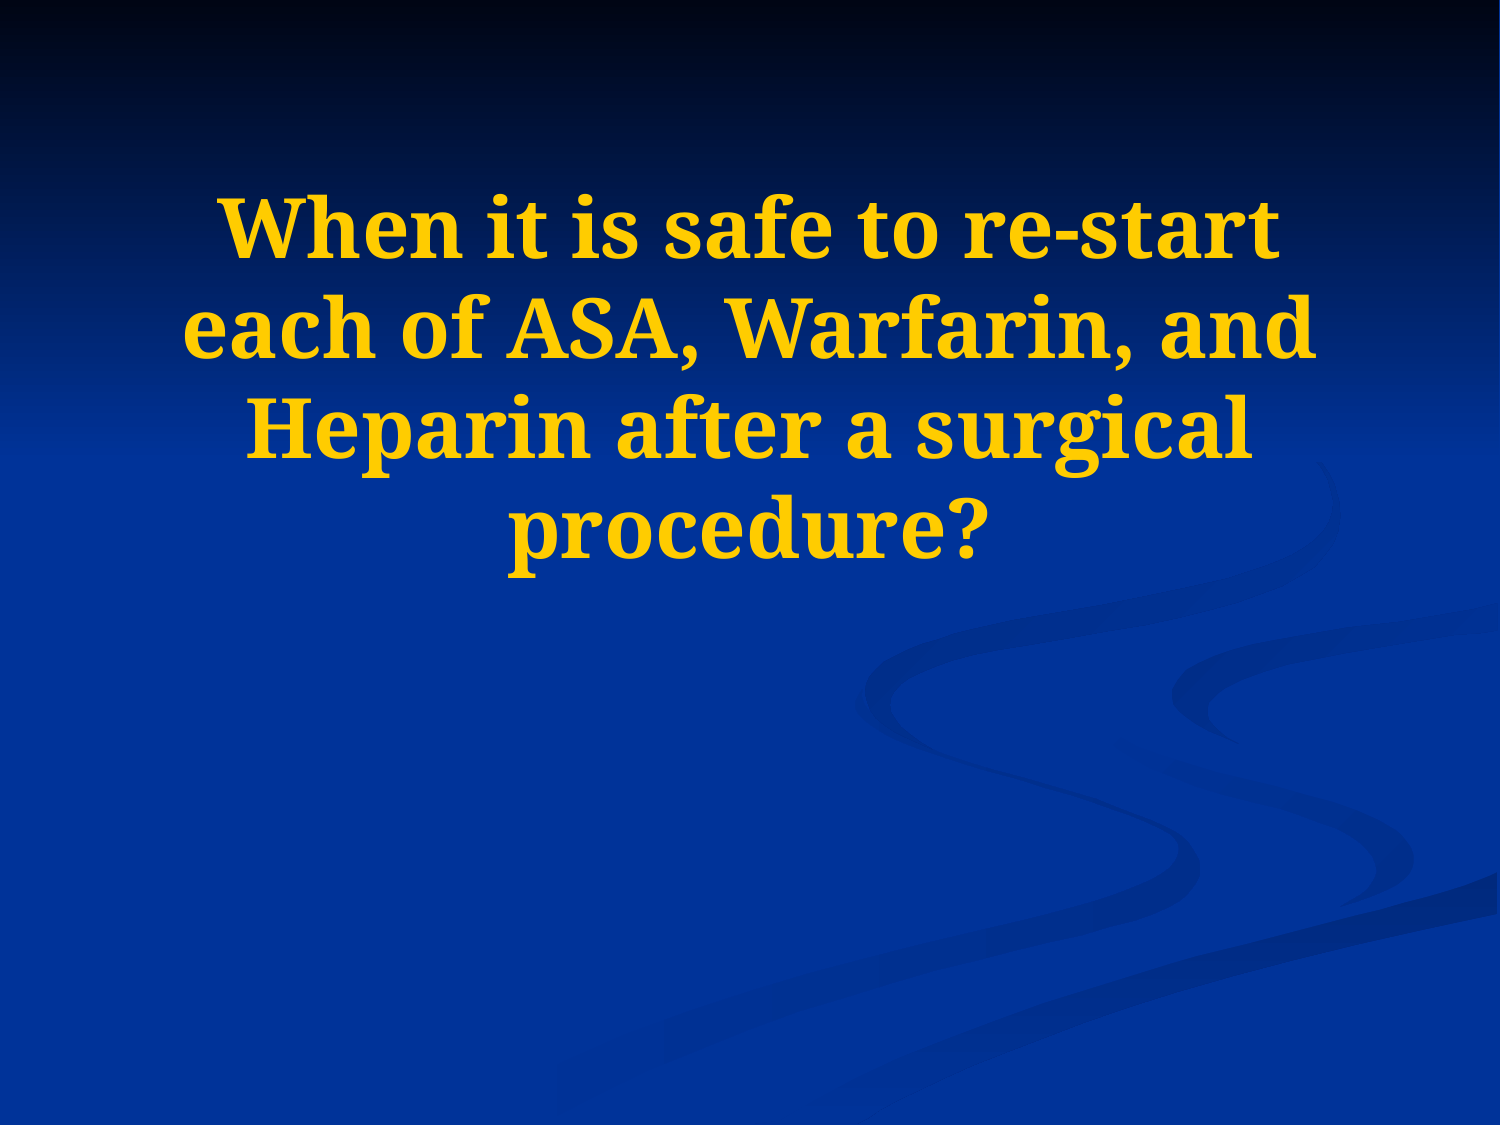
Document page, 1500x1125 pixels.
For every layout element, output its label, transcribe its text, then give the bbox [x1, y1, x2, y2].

title When it is safe to re-start each of ASA, Warfarin, and Heparin after a surgical procedure? [112, 284, 1388, 601]
